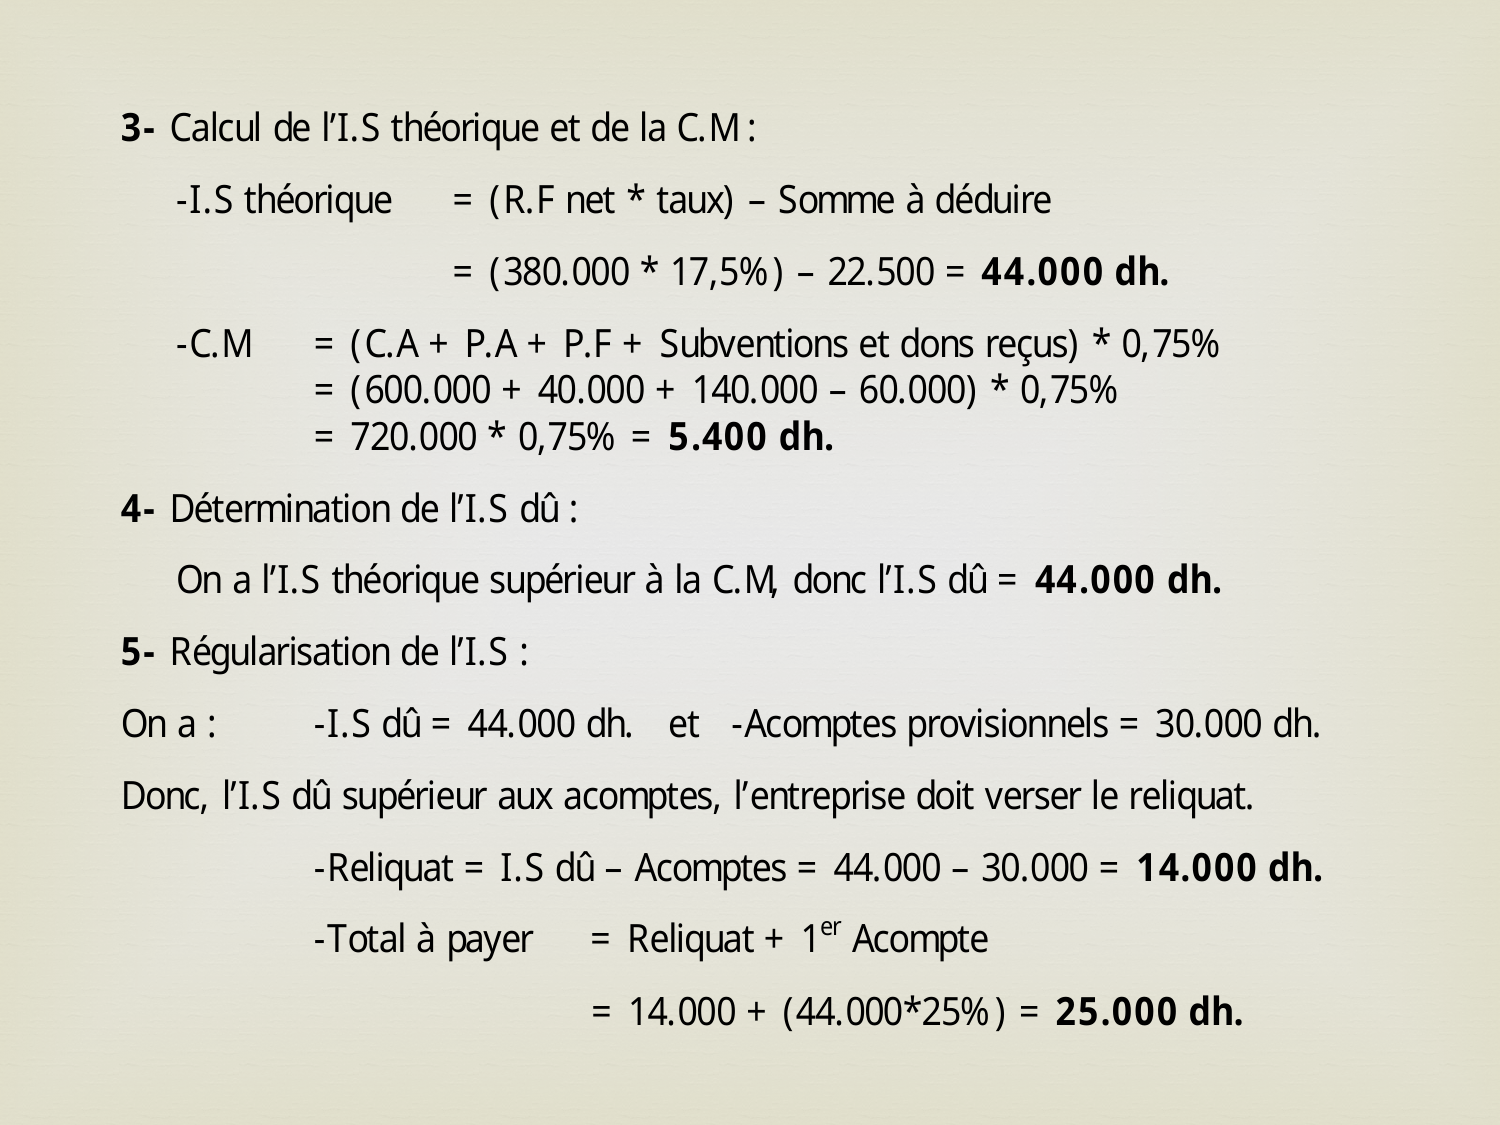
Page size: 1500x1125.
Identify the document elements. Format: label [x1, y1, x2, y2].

picture [0, 77, 1500, 1060]
